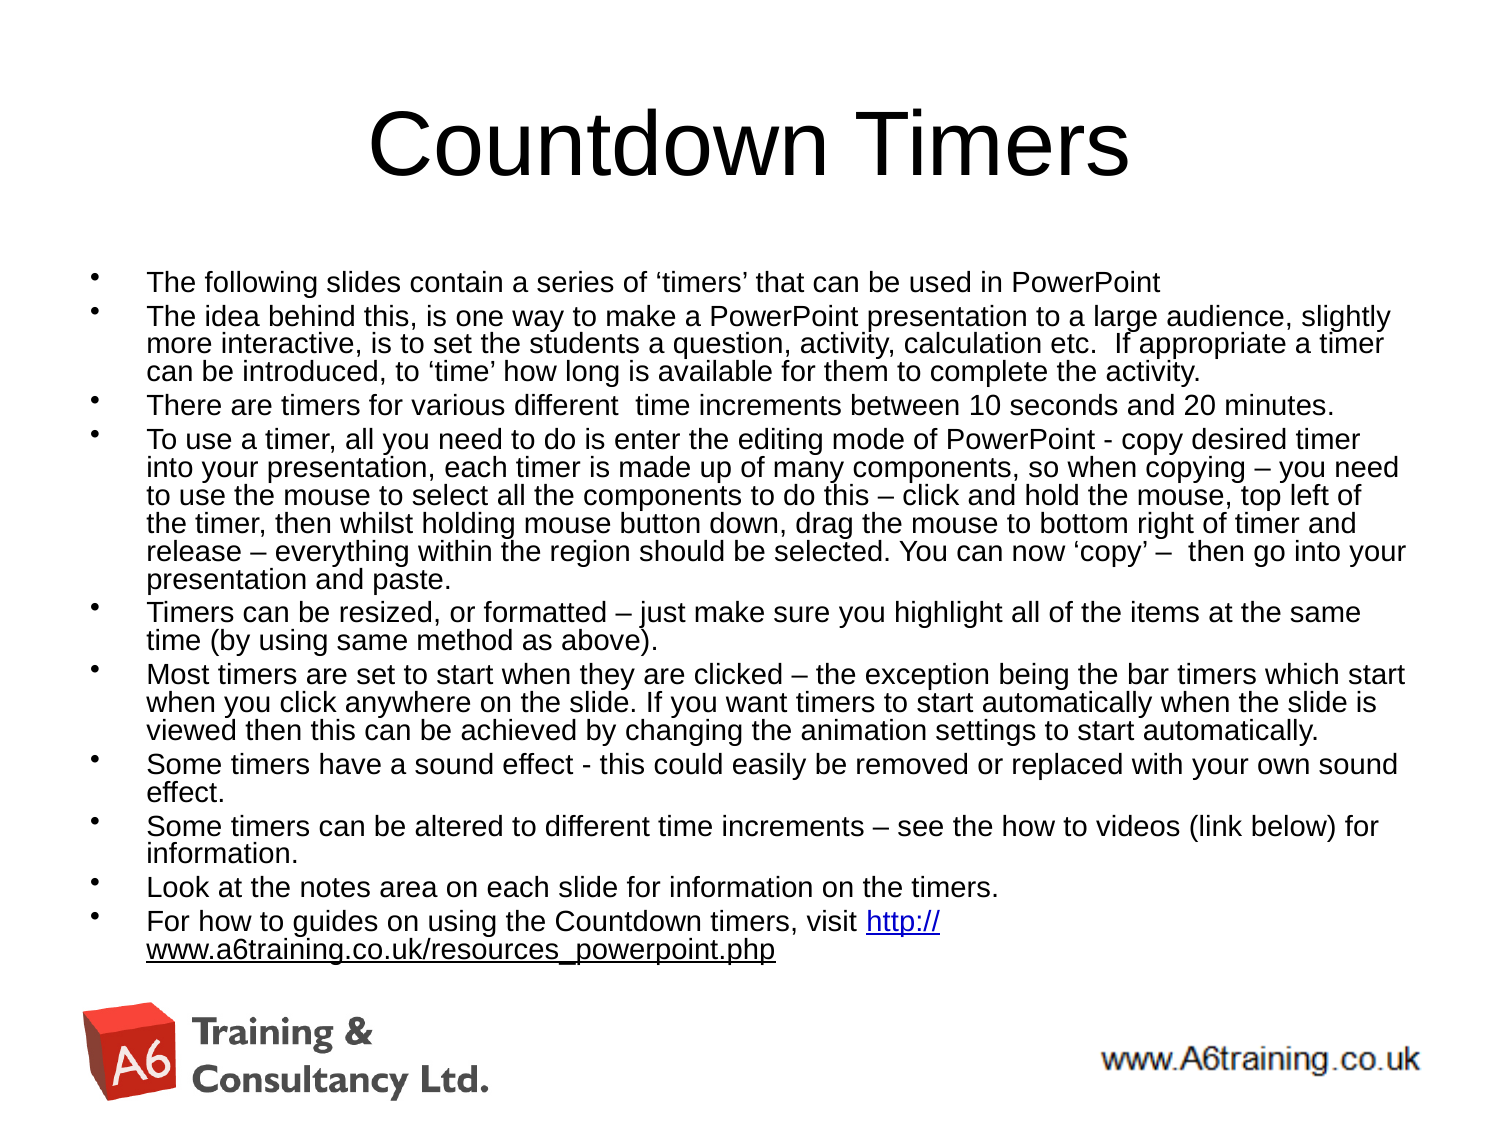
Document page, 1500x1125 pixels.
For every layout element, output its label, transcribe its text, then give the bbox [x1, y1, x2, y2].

title Countdown Timers [74, 44, 1426, 233]
picture [1080, 1023, 1436, 1104]
picture [70, 978, 502, 1125]
list The following slides contain a series of ‘timers’ that can be used in PowerPoint The idea behind this, is one way to make a PowerPoint presentation to a large audience, slightly more interactive, is to set the students a question, activity, calculation etc. If appropriate a timer can be introduced, to ‘time’ how long is available for them to complete the activity. There are timers for various different time increments between 10 seconds and 20 minutes. To use a timer, all you need to do is enter the editing mode of PowerPoint - copy desired timer into your presentation, each timer is made up of many components, so when copying – you need to use the mouse to select all the components to do this – click and hold the mouse, top left of the timer, then whilst holding mouse button down, drag the mouse to bottom right of timer and release – everything within the region should be selected. You can now ‘copy’ – then go into your presentation and paste. Timers can be resized, or formatted – just make sure you highlight all of the items at the same time (by using same method as above). Most timers are set to start when they are clicked – the exception being the bar timers which start when you click anywhere on the slide. If you want timers to start automatically when the slide is viewed then this can be achieved by changing the animation settings to start automatically. Some timers have a sound effect - this could easily be removed or replaced with your own sound effect. Some timers can be altered to different time increments – see the how to videos (link below) for information. Look at the notes area on each slide for information on the timers. For how to guides on using the Countdown timers, visit http://www.a6training.co.uk/resources_powerpoint.php [74, 262, 1426, 965]
